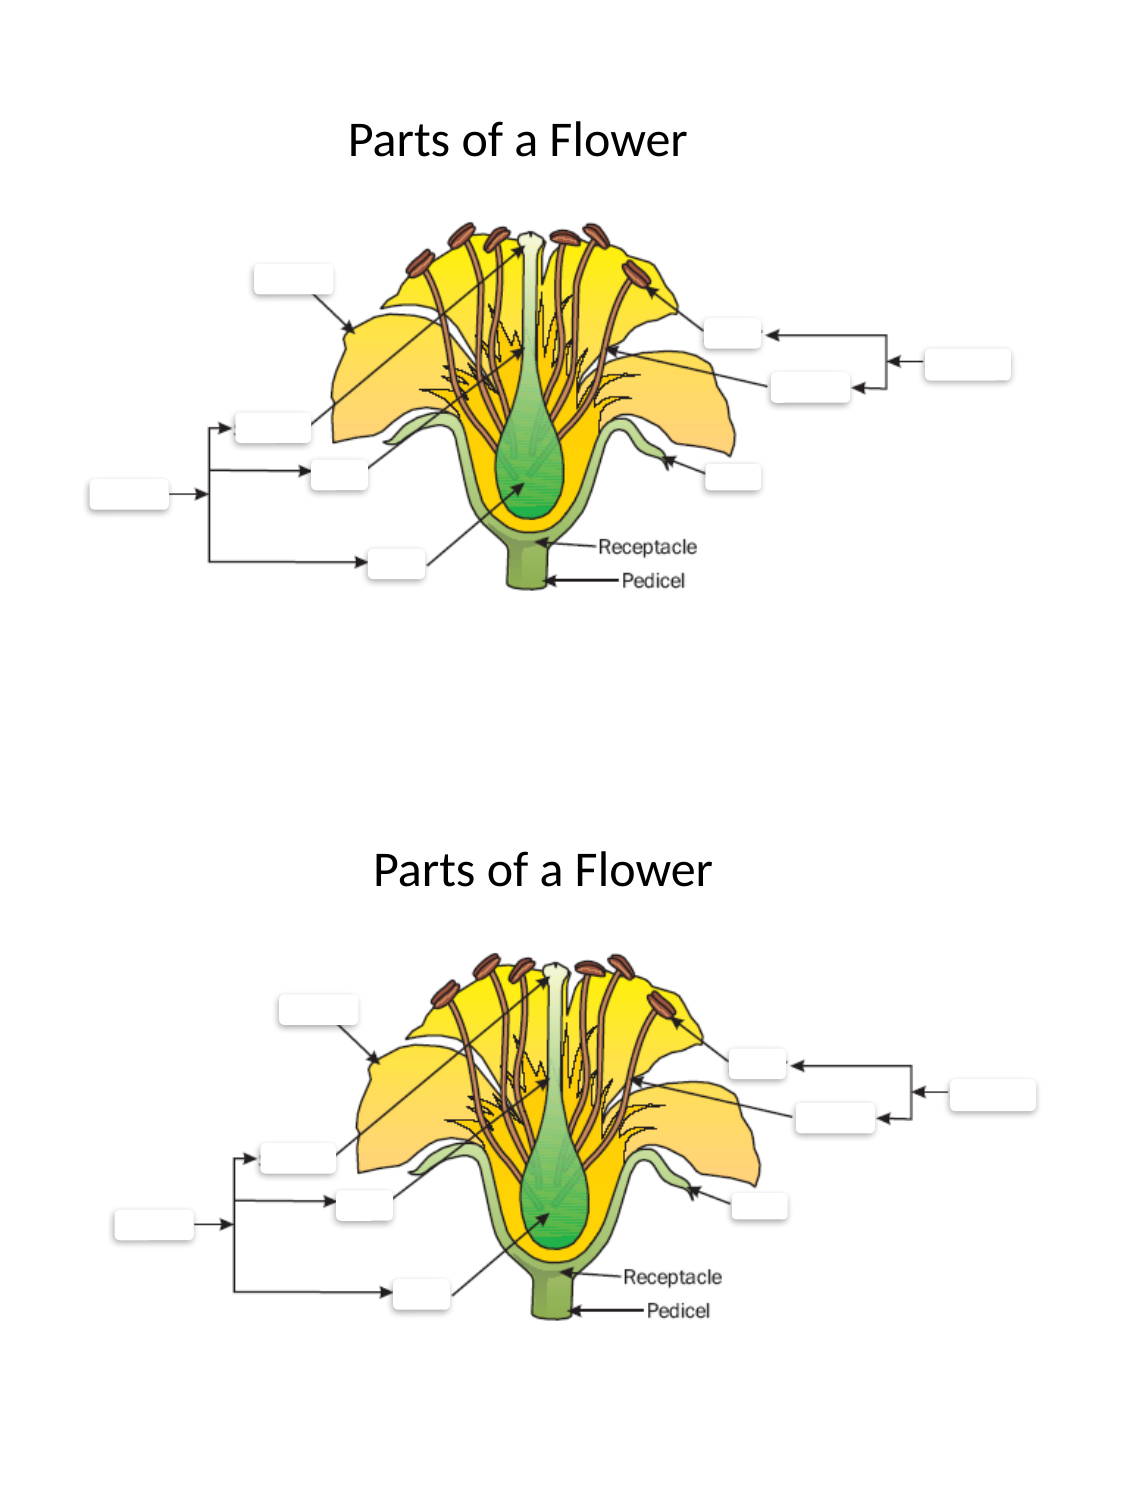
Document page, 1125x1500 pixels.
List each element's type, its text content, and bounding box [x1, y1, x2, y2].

text_box Parts of a Flower [333, 98, 824, 173]
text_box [89, 174, 1013, 607]
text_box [114, 905, 1038, 1338]
text_box Parts of a Flower [358, 829, 849, 903]
